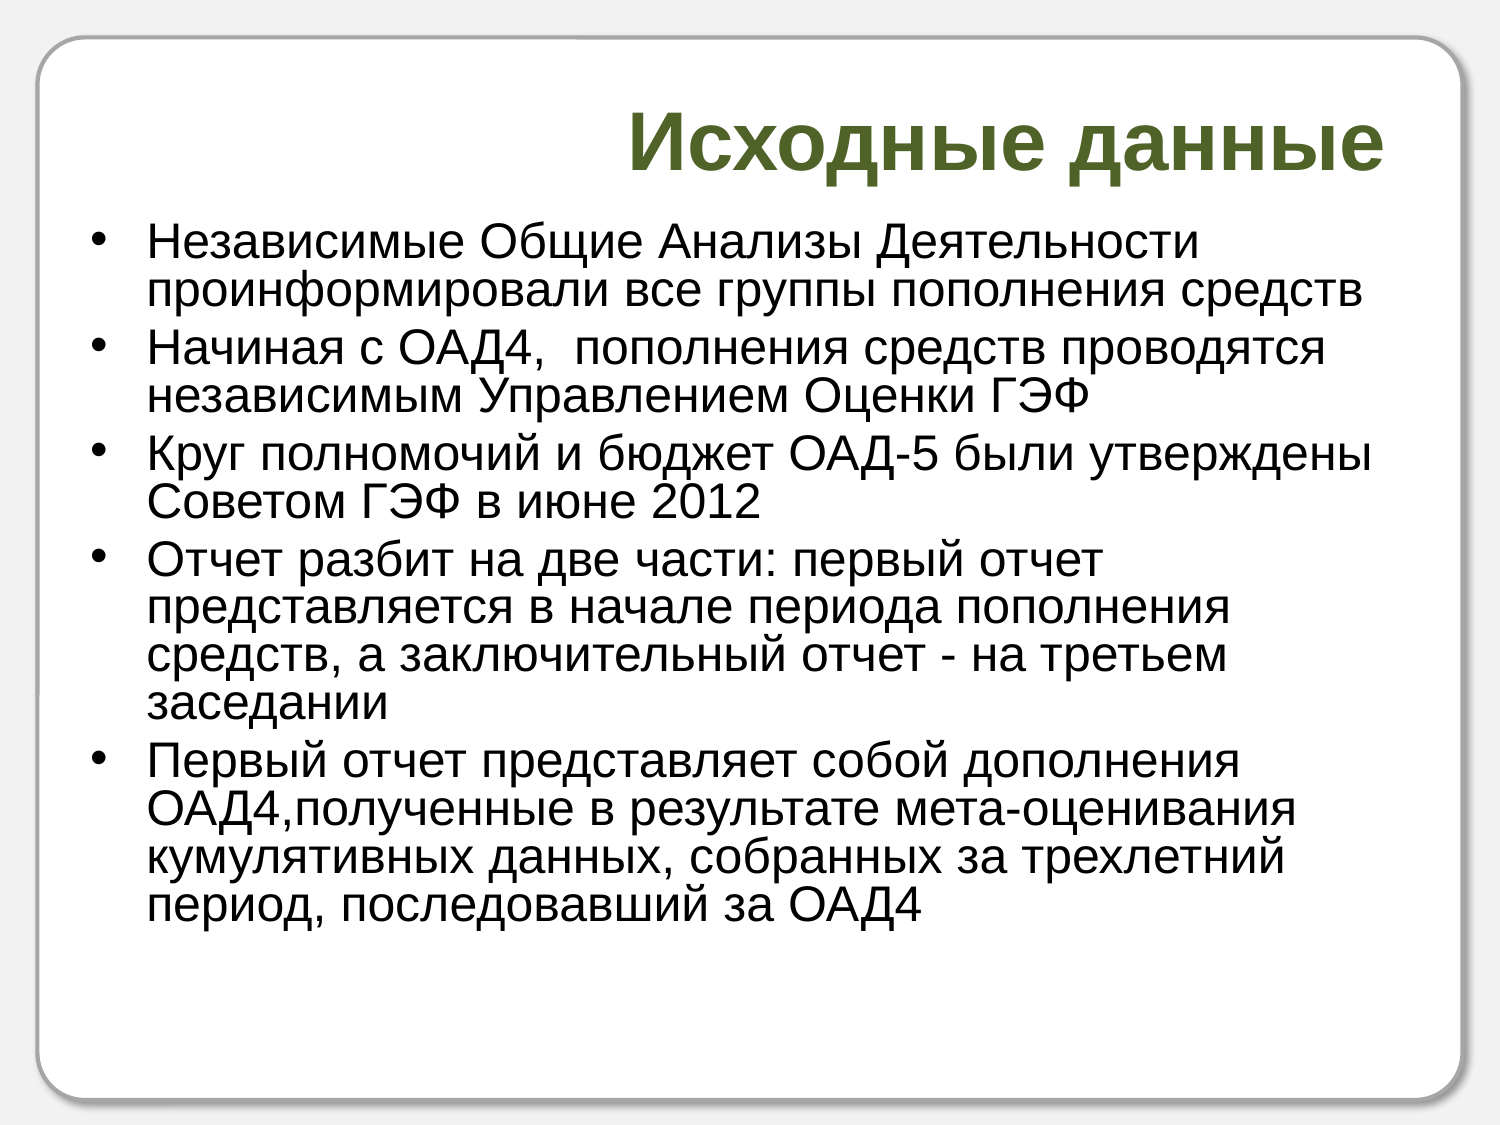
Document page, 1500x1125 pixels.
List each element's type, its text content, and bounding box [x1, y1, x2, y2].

list Независимые Общие Анализы Деятельности проинформировали все группы пополнения средств Начиная с ОАД4, пополнения средств проводятся независимым Управлением Оценки ГЭФ Круг полномочий и бюджет ОАД-5 были утверждены Советом ГЭФ в июне 2012 Отчет разбит на две части: первый отчет представляется в начале периода пополнения средств, а заключительный отчет - на третьем заседании Первый отчет представляет собой дополнения ОАД4,полученные в результате мета-оценивания кумулятивных данных, собранных за трехлетний период, последовавший за ОАД4 [74, 212, 1426, 1013]
title Исходные данные [75, 62, 1425, 212]
